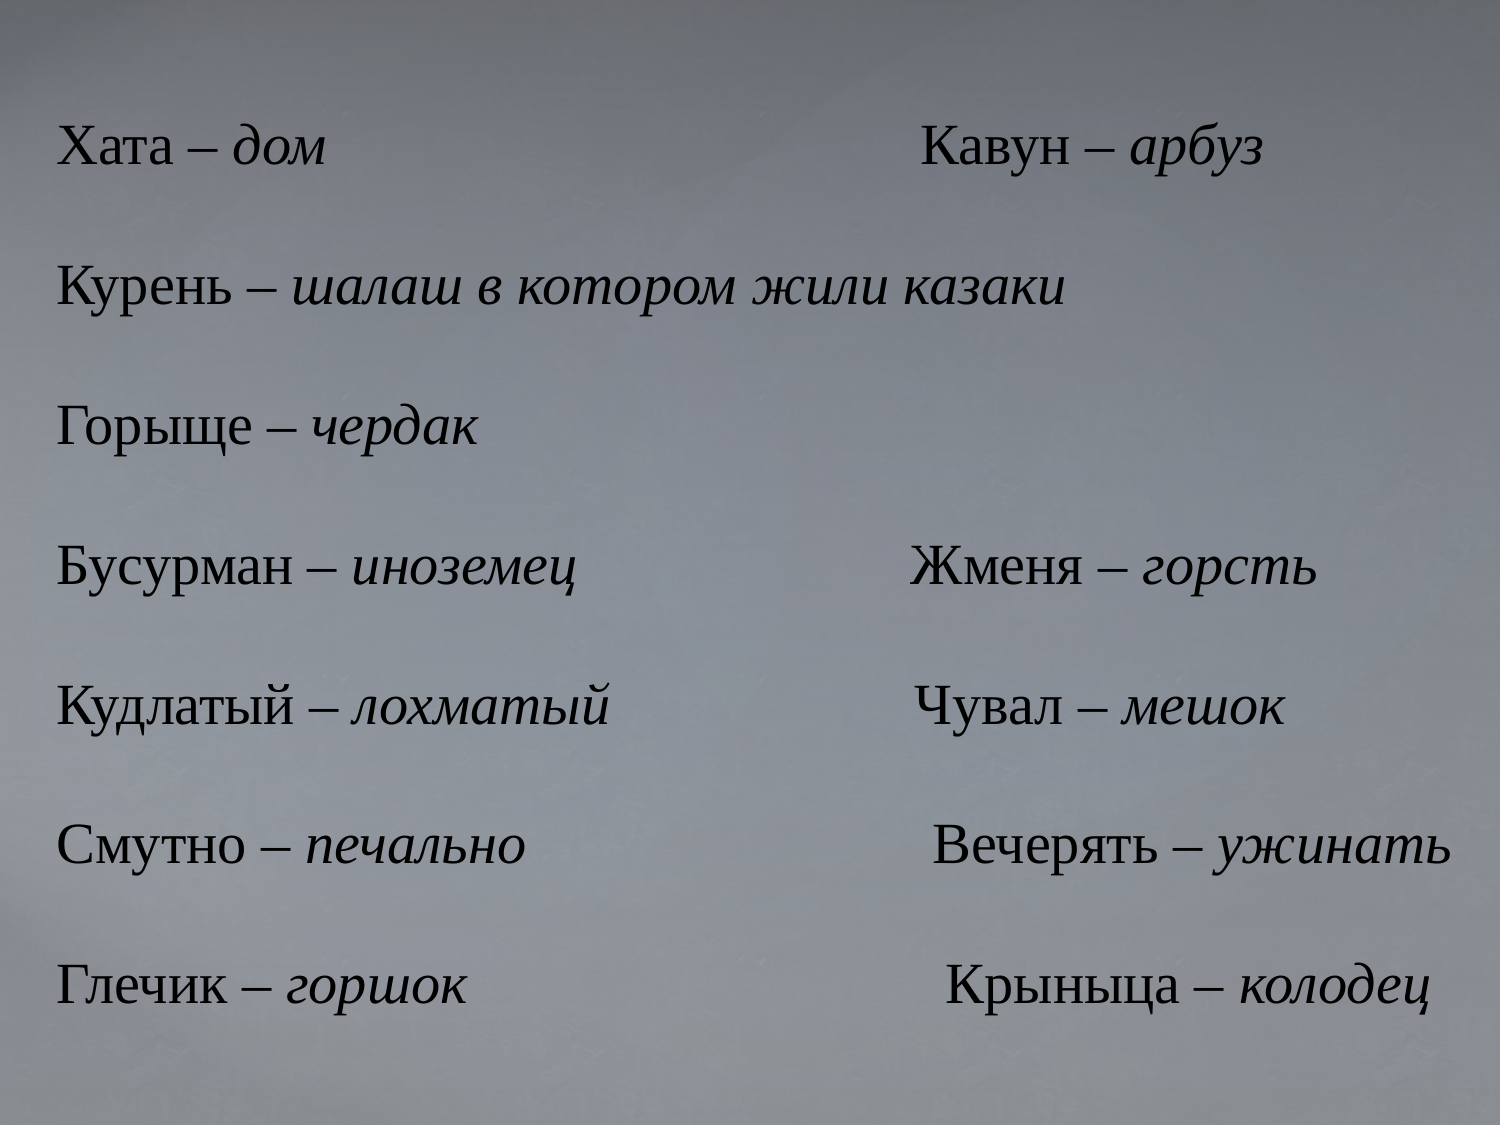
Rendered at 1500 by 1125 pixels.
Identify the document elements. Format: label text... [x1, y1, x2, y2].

title Хата – дом Кавун – арбуз Курень – шалаш в котором жили казаки Горыще – чердак Бусурман – иноземец Жменя – горсть Кудлатый – лохматый Чувал – мешок Смутно – печально Вечерять – ужинать Глечик – горшок Крыныца – колодец [41, 42, 1471, 1024]
